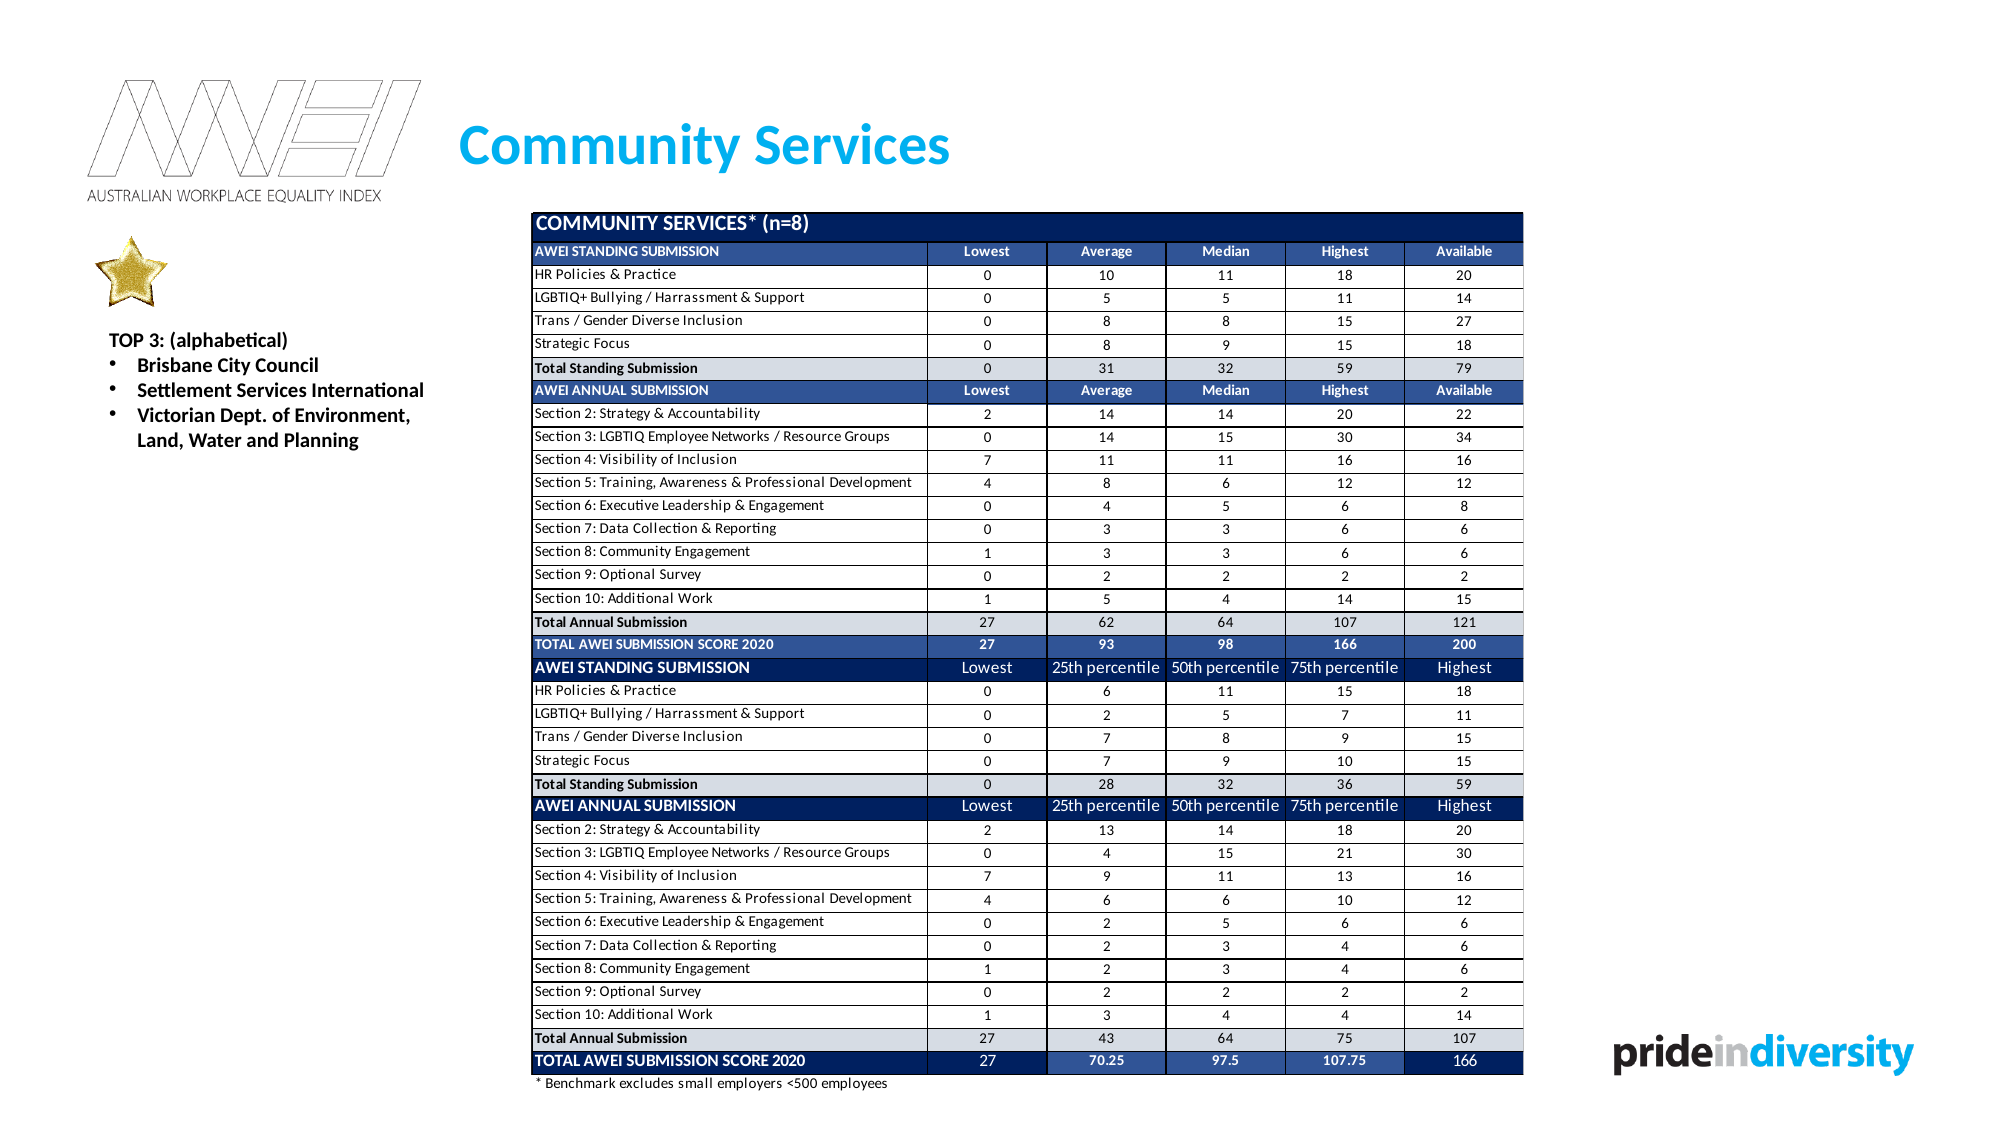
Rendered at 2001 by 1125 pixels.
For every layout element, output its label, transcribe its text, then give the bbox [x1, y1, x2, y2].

picture [1900, 1049, 1914, 1076]
title Community Services [444, 47, 1914, 235]
picture [1758, 1050, 1765, 1061]
picture [531, 212, 1525, 1099]
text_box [94, 235, 445, 461]
picture [86, 78, 422, 204]
picture [1614, 1034, 1914, 1076]
